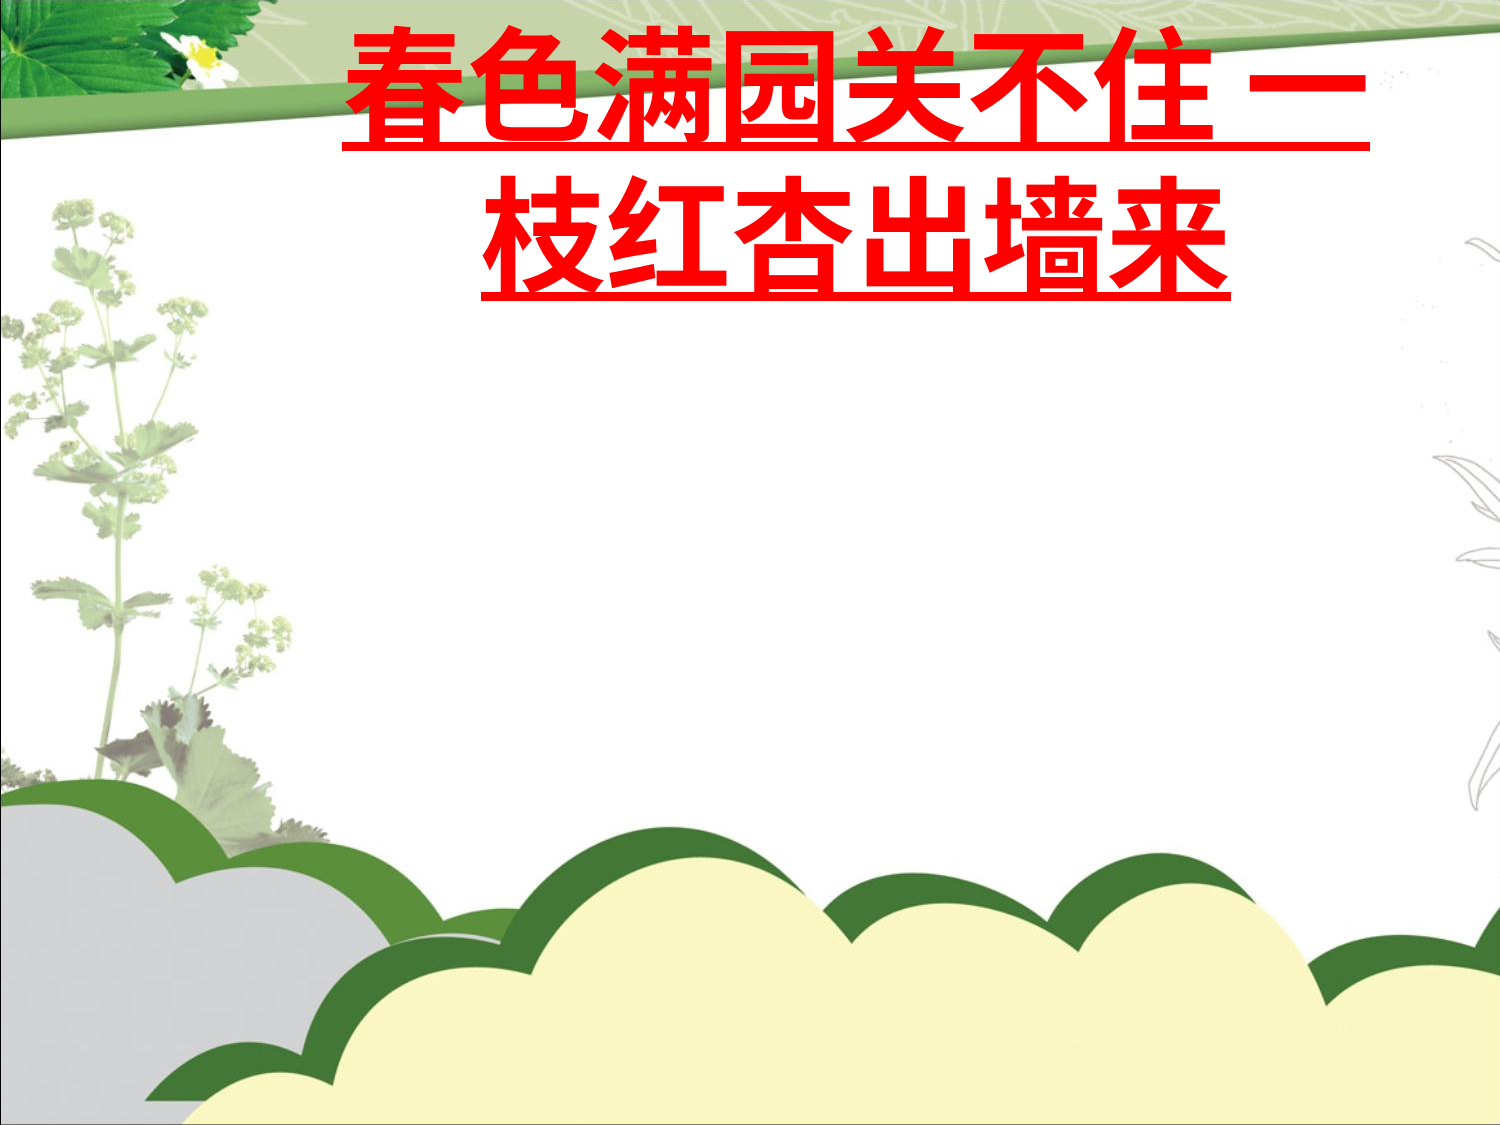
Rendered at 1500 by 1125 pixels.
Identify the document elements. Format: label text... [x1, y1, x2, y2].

picture [0, 0, 1500, 1125]
text_box 春色满园关不住 一枝红杏出墙来 [312, 0, 1400, 315]
